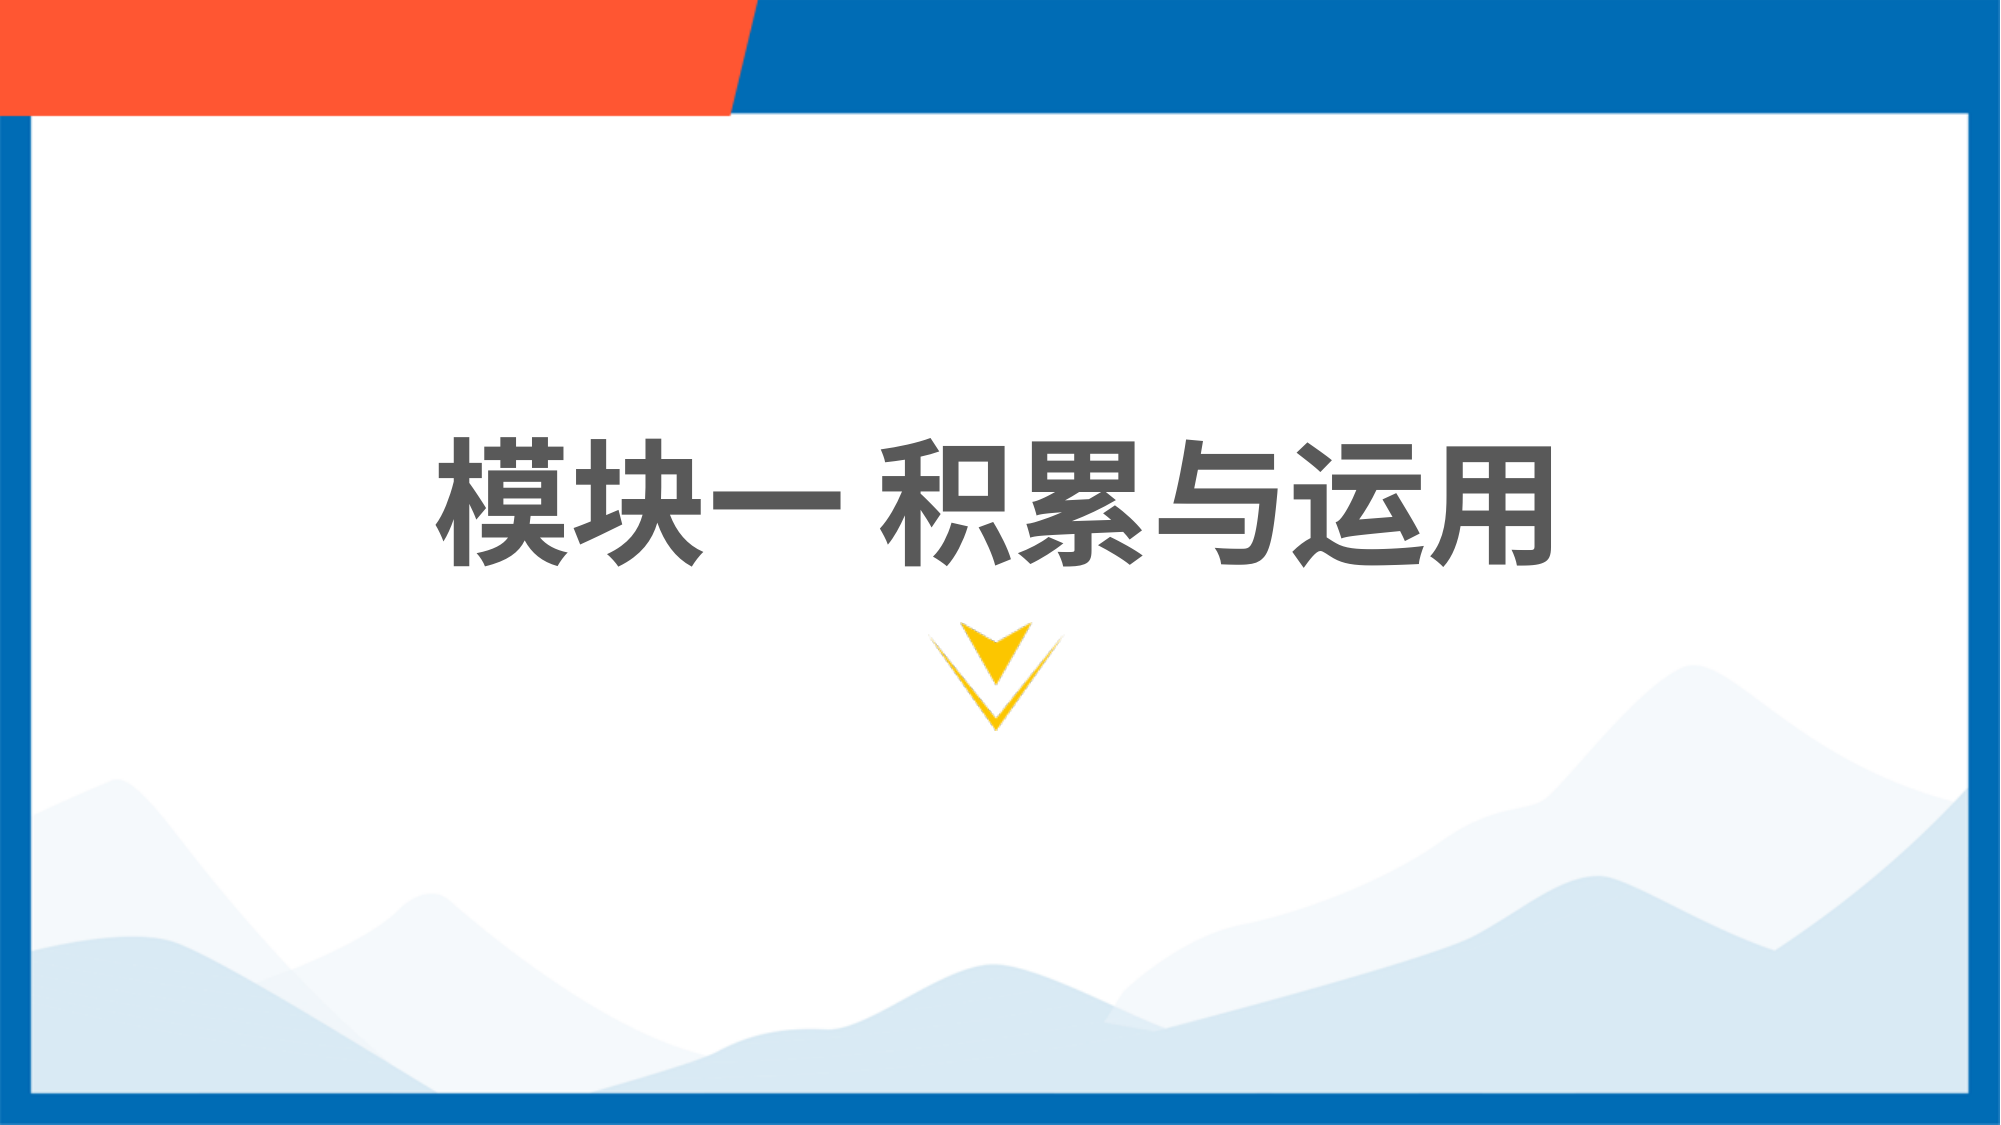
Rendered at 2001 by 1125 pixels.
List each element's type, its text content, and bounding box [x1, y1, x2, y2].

text_box 模块一 积累与运用 [35, 400, 1962, 582]
picture [0, 0, 2000, 1125]
